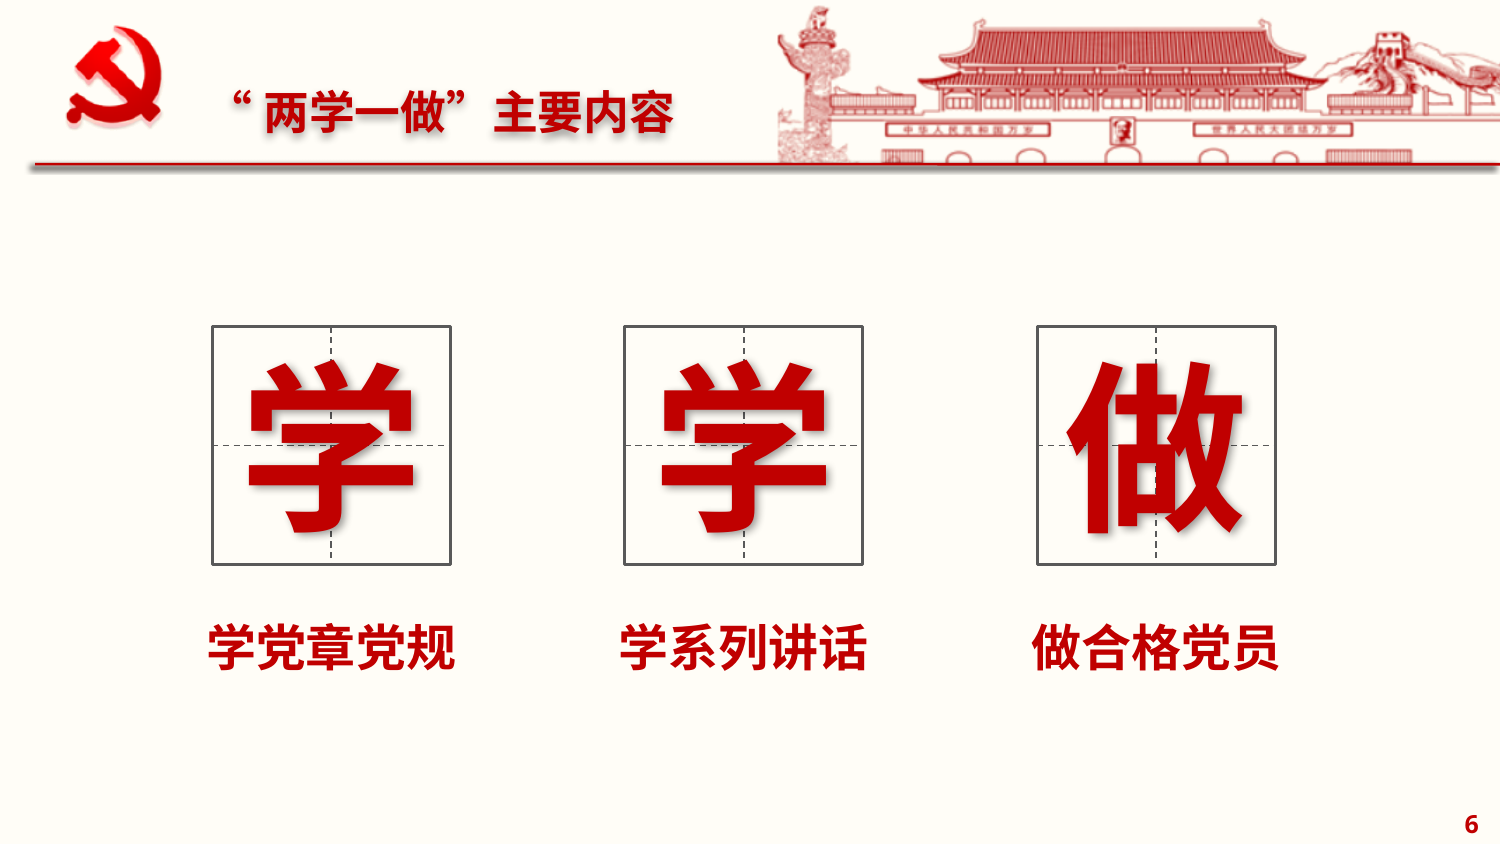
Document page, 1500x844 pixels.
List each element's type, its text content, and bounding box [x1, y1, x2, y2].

picture [34, 0, 183, 165]
text_box 学党章党规 [183, 609, 480, 685]
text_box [211, 326, 451, 565]
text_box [1036, 326, 1276, 565]
text_box 做合格党员 [1008, 609, 1305, 685]
text_box 学系列讲话 [595, 609, 892, 685]
text_box 6 [1394, 803, 1494, 844]
picture [773, 0, 1500, 163]
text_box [624, 326, 863, 565]
text_box “两学一做”主要内容 [192, 76, 750, 146]
